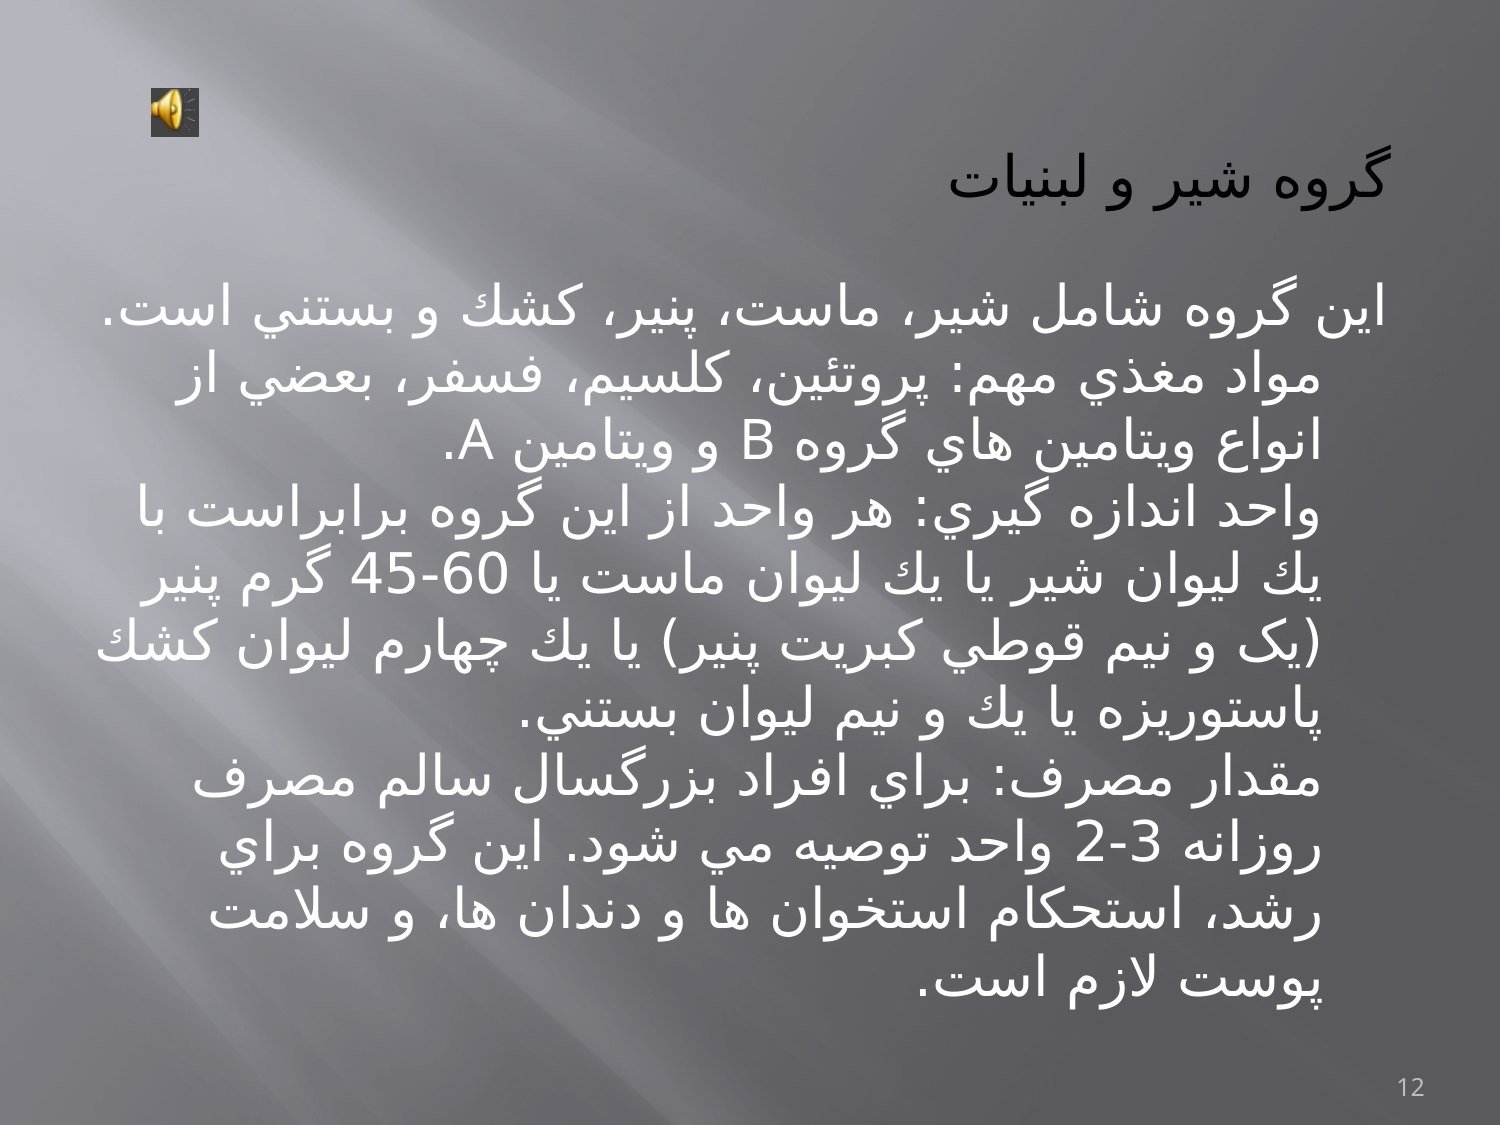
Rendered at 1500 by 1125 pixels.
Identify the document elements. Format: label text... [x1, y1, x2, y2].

slide_number 12 [1299, 1052, 1425, 1113]
picture [149, 87, 201, 138]
title گروه شير و لبنيات [75, 45, 1425, 233]
list اين گروه شامل شير، ماست، پنير، كشك و بستني است. مواد مغذي مهم: پروتئين، كلسيم، فسفر، بعضي از انواع ويتامين هاي گروه B و ويتامين A. واحد اندازه گيري: هر واحد از اين گروه برابراست با يك ليوان شير يا يك ليوان ماست يا 60-45 گرم پنير (یک و نیم قوطي كبريت پنير) يا يك چهارم ليوان كشك پاستوريزه يا يك و نيم ليوان بستني. مقدار مصرف: براي افراد بزرگسال سالم مصرف روزانه 3-2 واحد توصيه مي شود. اين گروه براي رشد، استحكام استخوان ها و دندان ها، و سلامت پوست لازم است. [75, 262, 1425, 1035]
